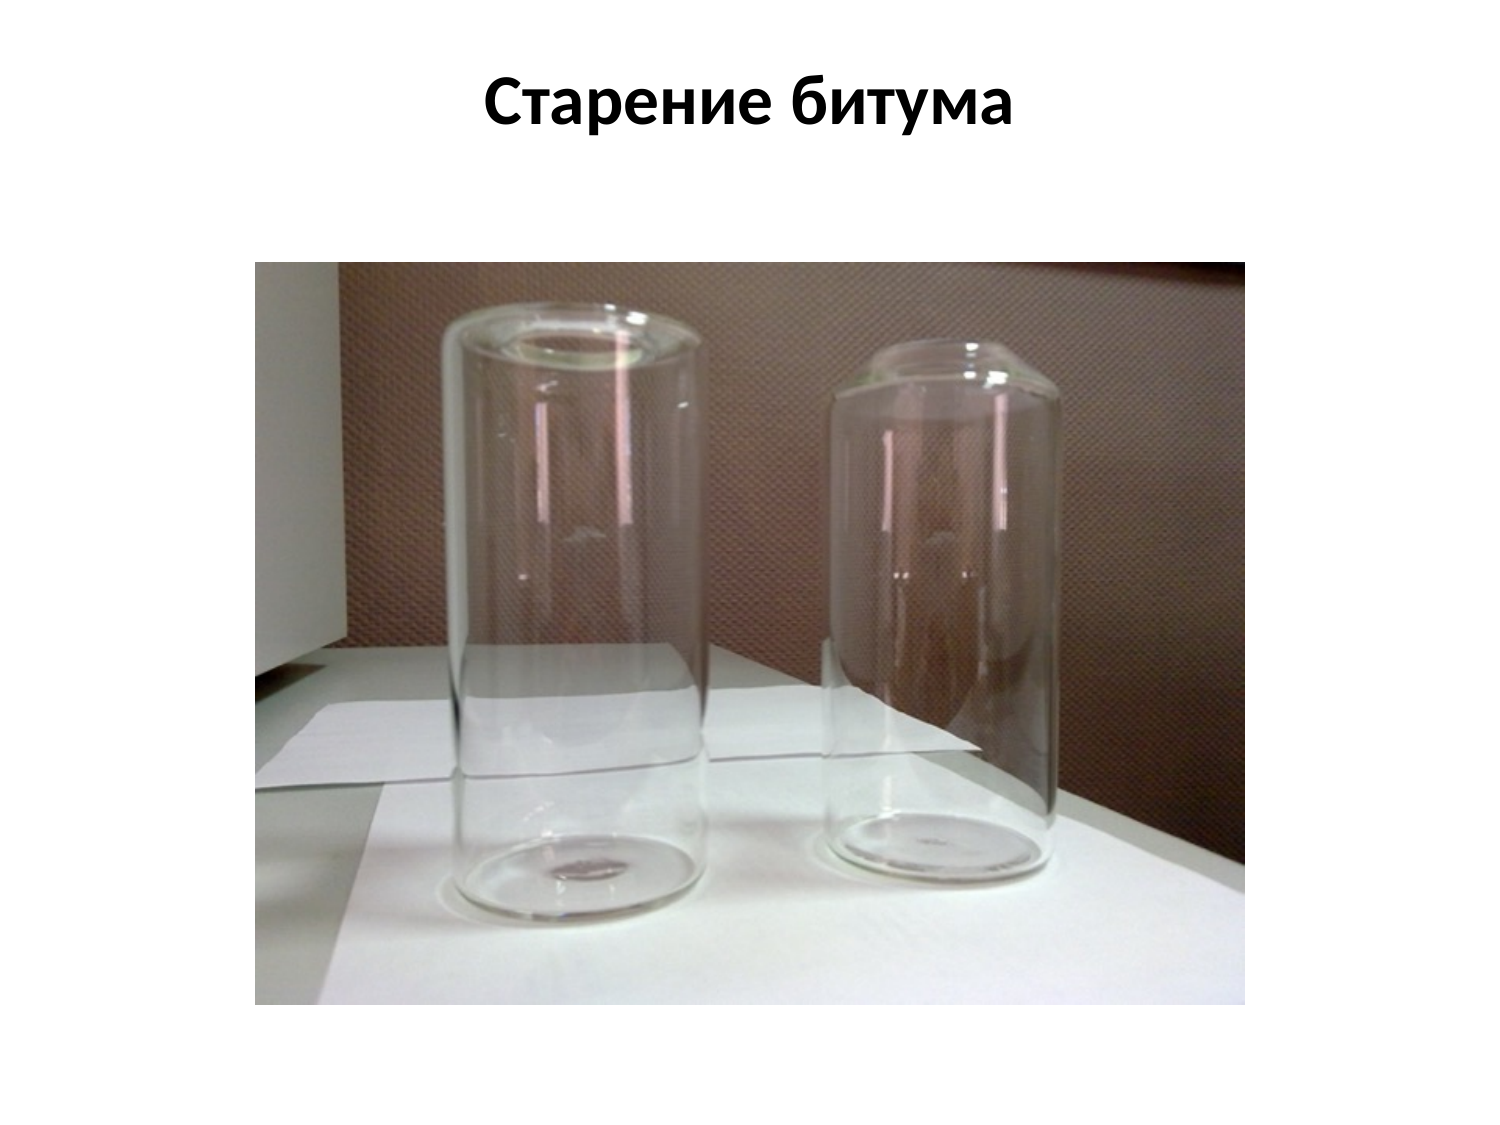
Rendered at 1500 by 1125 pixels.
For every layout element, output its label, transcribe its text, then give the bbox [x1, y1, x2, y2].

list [254, 262, 1246, 1006]
title Старение битума [75, 45, 1425, 233]
